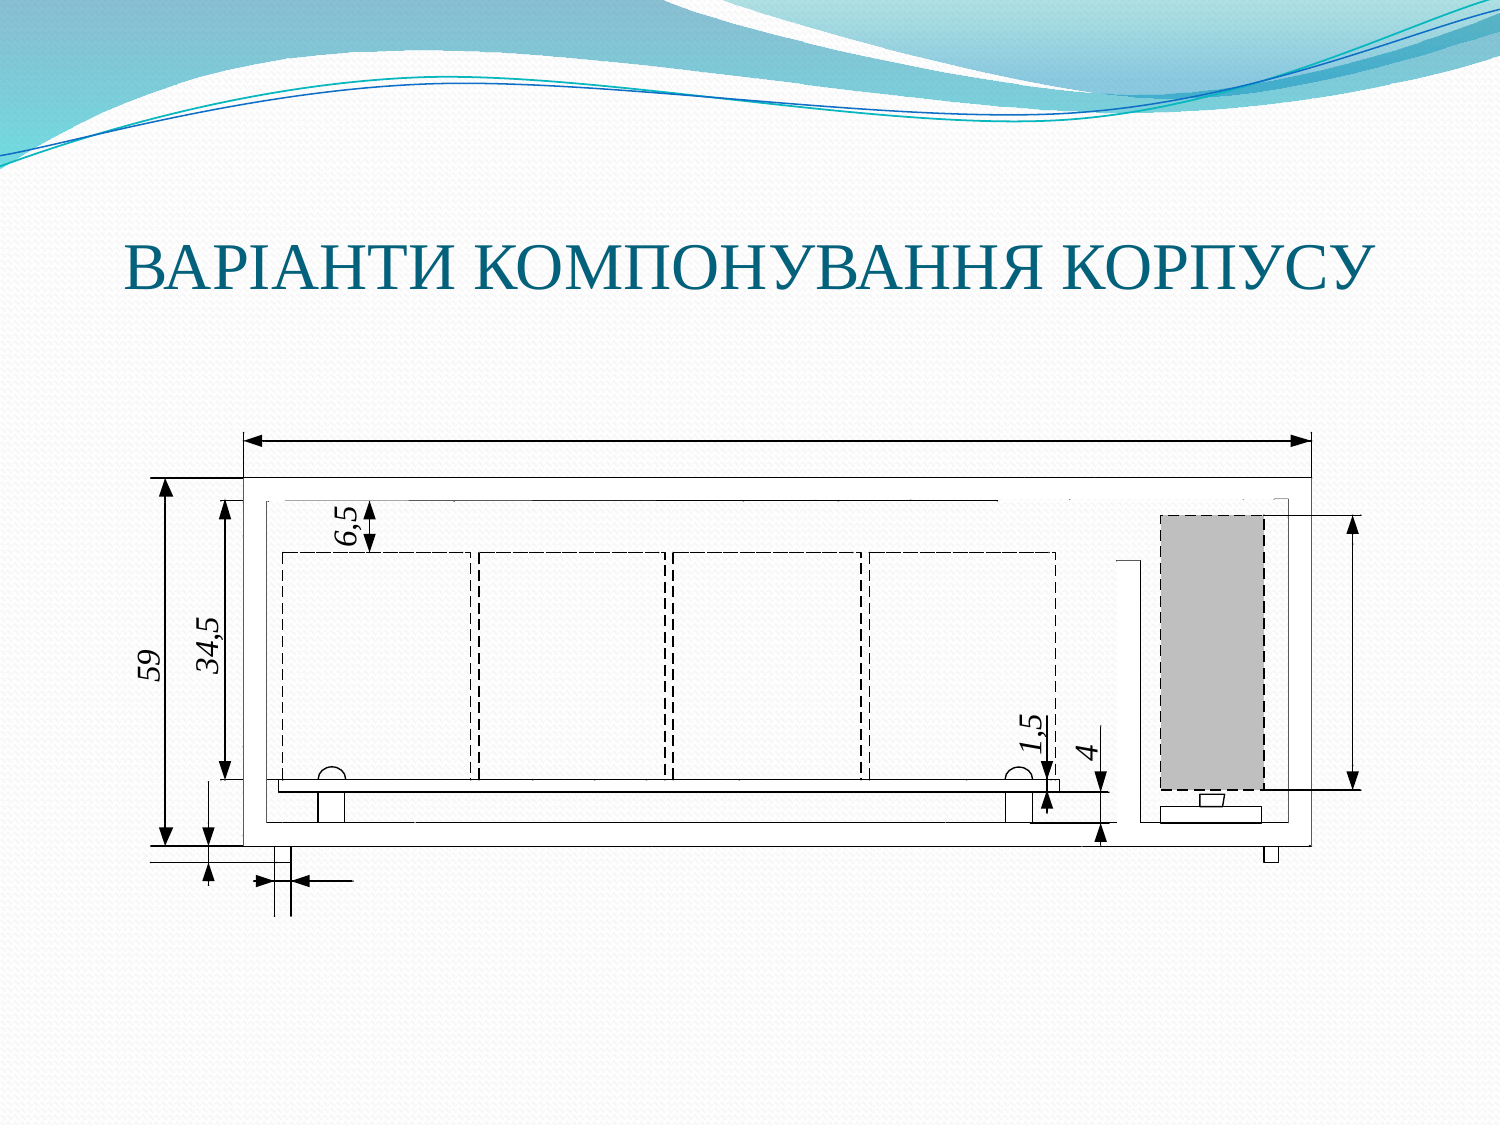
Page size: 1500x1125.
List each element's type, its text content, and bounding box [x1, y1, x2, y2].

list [121, 428, 1365, 922]
title ВАРІАНТИ КОМПОНУВАННЯ КОРПУСУ [75, 115, 1425, 303]
